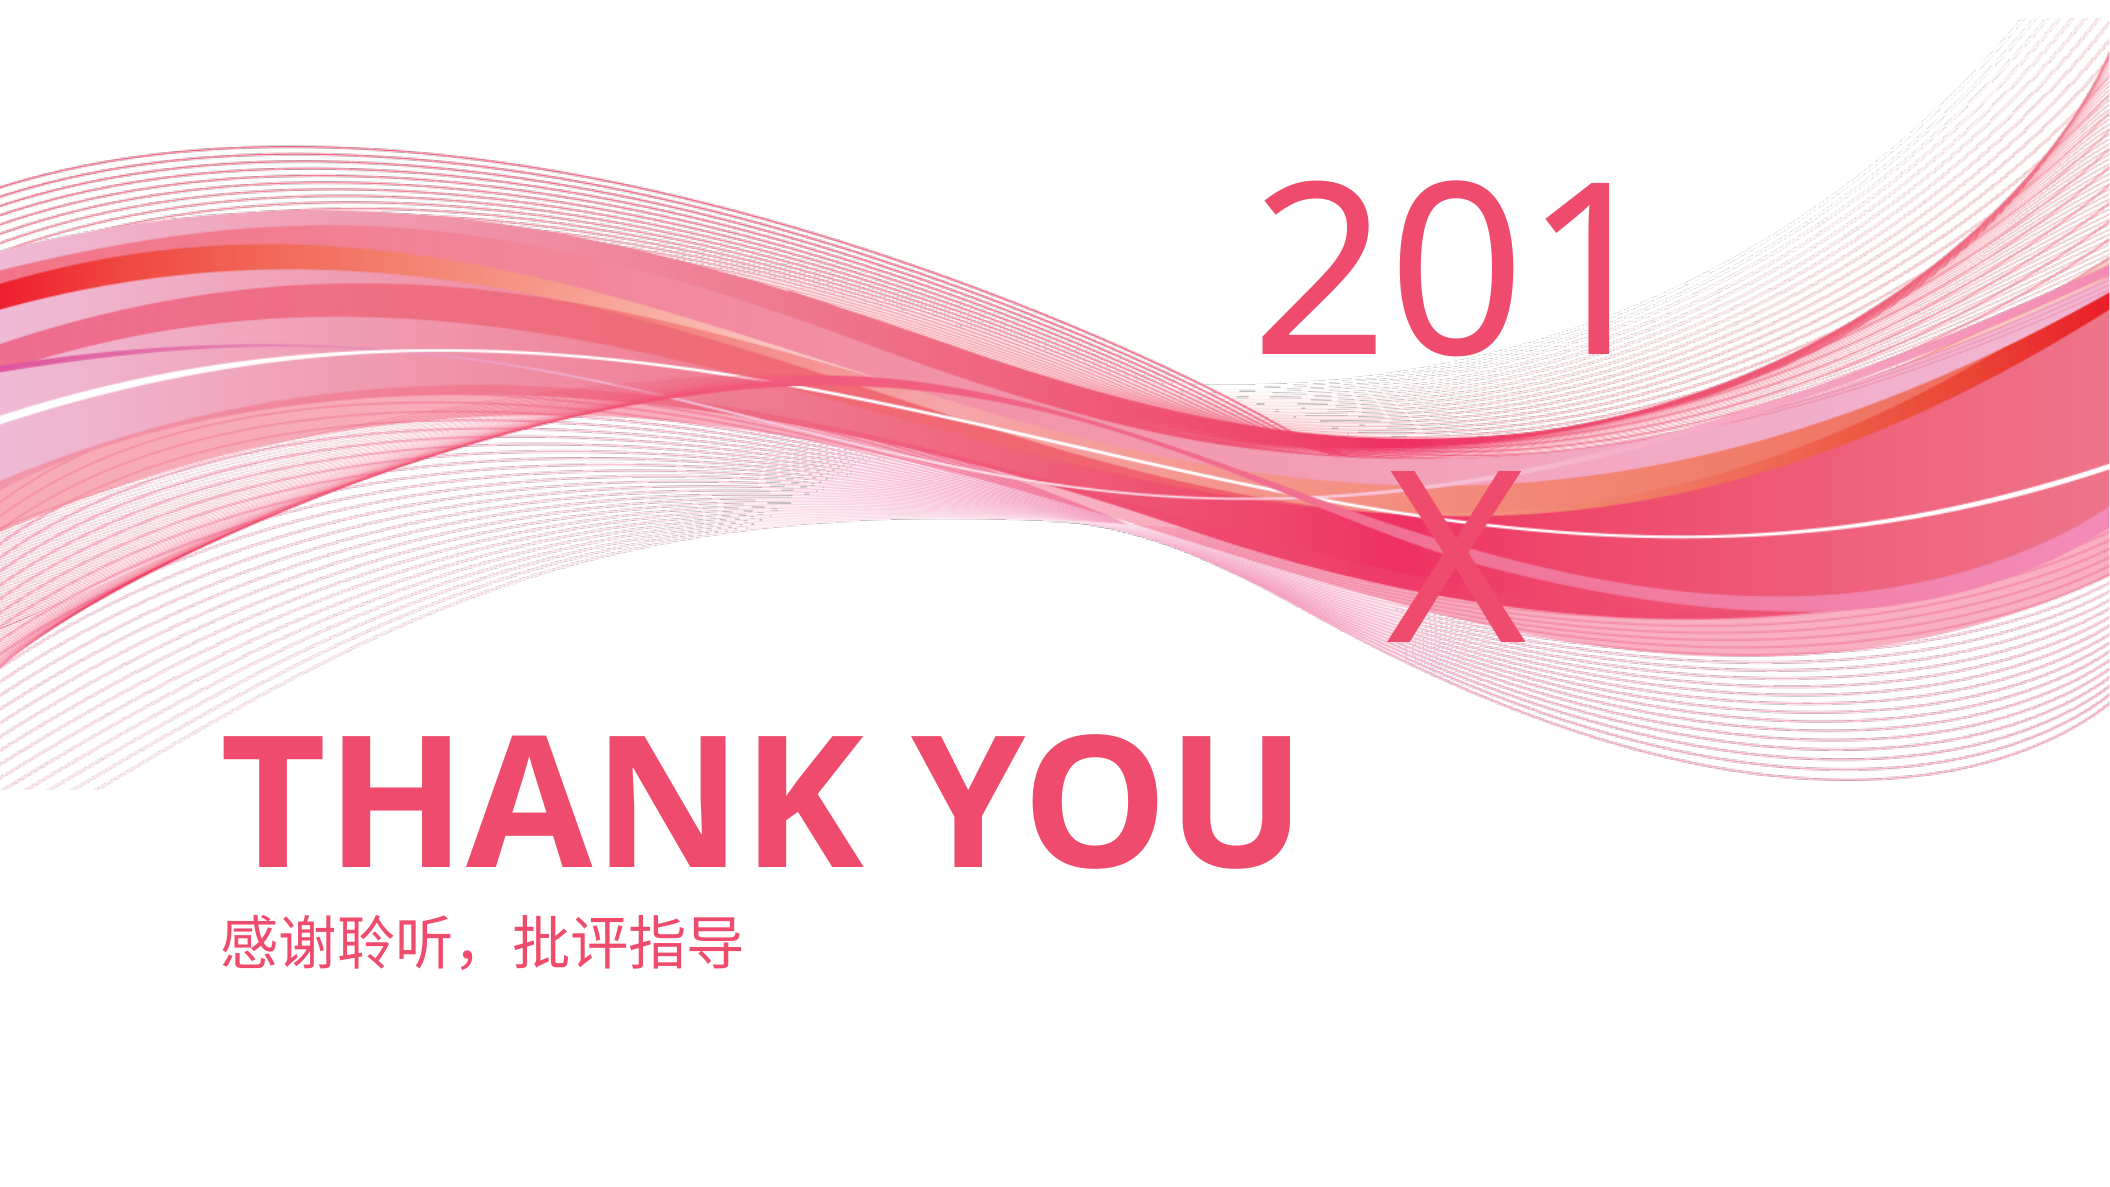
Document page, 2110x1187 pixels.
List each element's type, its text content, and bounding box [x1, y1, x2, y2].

text_box THANK YOU [220, 790, 1374, 904]
picture [0, 18, 2110, 790]
text_box 感谢聆听，批评指导 [220, 906, 819, 977]
